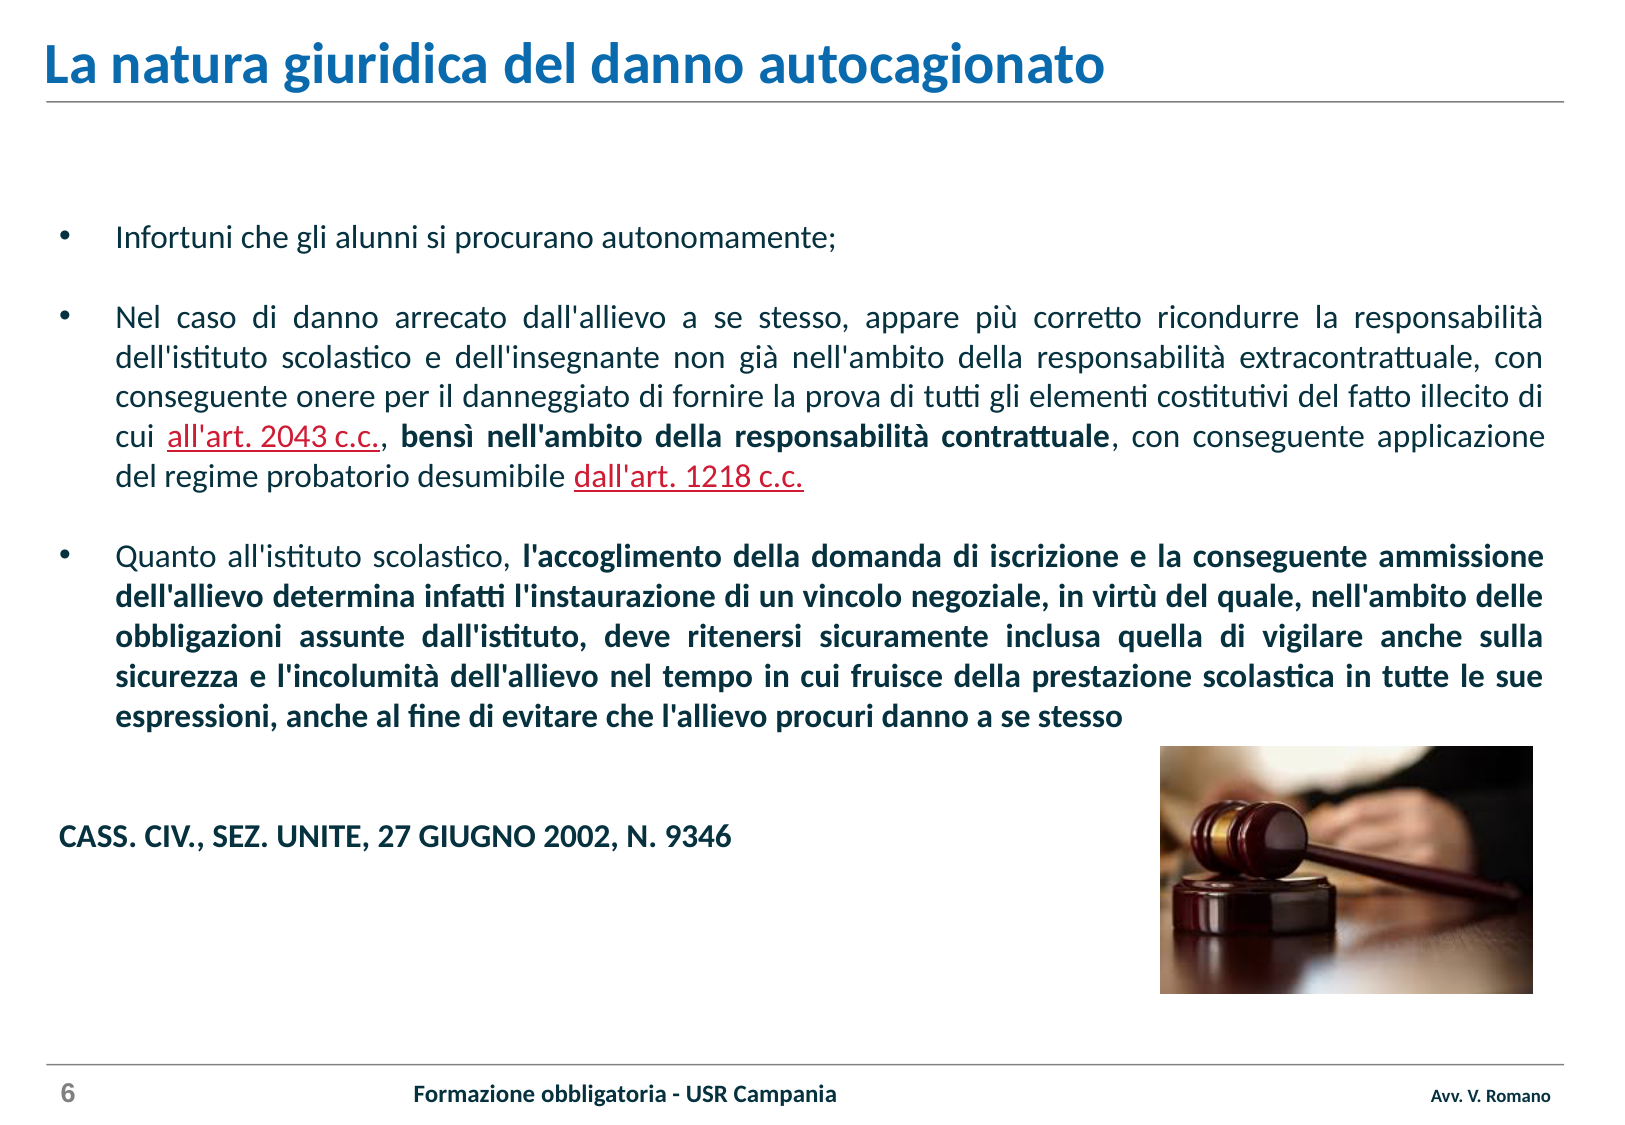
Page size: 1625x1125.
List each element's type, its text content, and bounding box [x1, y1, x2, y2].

text_box La natura giuridica del danno autocagionato [44, 24, 1561, 91]
text_box Infortuni che gli alunni si procurano autonomamente; Nel caso di danno arrecato dall'allievo a se stesso, appare più corretto ricondurre la responsabilità dell'istituto scolastico e dell'insegnante non già nell'ambito della responsabilità extracontrattuale, con conseguente onere per il danneggiato di fornire la prova di tutti gli elementi costitutivi del fatto illecito di cui all'art. 2043 c.c., bensì nell'ambito della responsabilità contrattuale, con conseguente applicazione del regime probatorio desumibile dall'art. 1218 c.c. Quanto all'istituto scolastico, l'accoglimento della domanda di iscrizione e la conseguente ammissione dell'allievo determina infatti l'instaurazione di un vincolo negoziale, in virtù del quale, nell'ambito delle obbligazioni assunte dall'istituto, deve ritenersi sicuramente inclusa quella di vigilare anche sulla sicurezza e l'incolumità dell'allievo nel tempo in cui fruisce della prestazione scolastica in tutte le sue espressioni, anche al fine di evitare che l'allievo procuri danno a se stesso CASS. CIV., SEZ. UNITE, 27 GIUGNO 2002, N. 9346 [44, 127, 1561, 994]
picture [1160, 745, 1534, 994]
